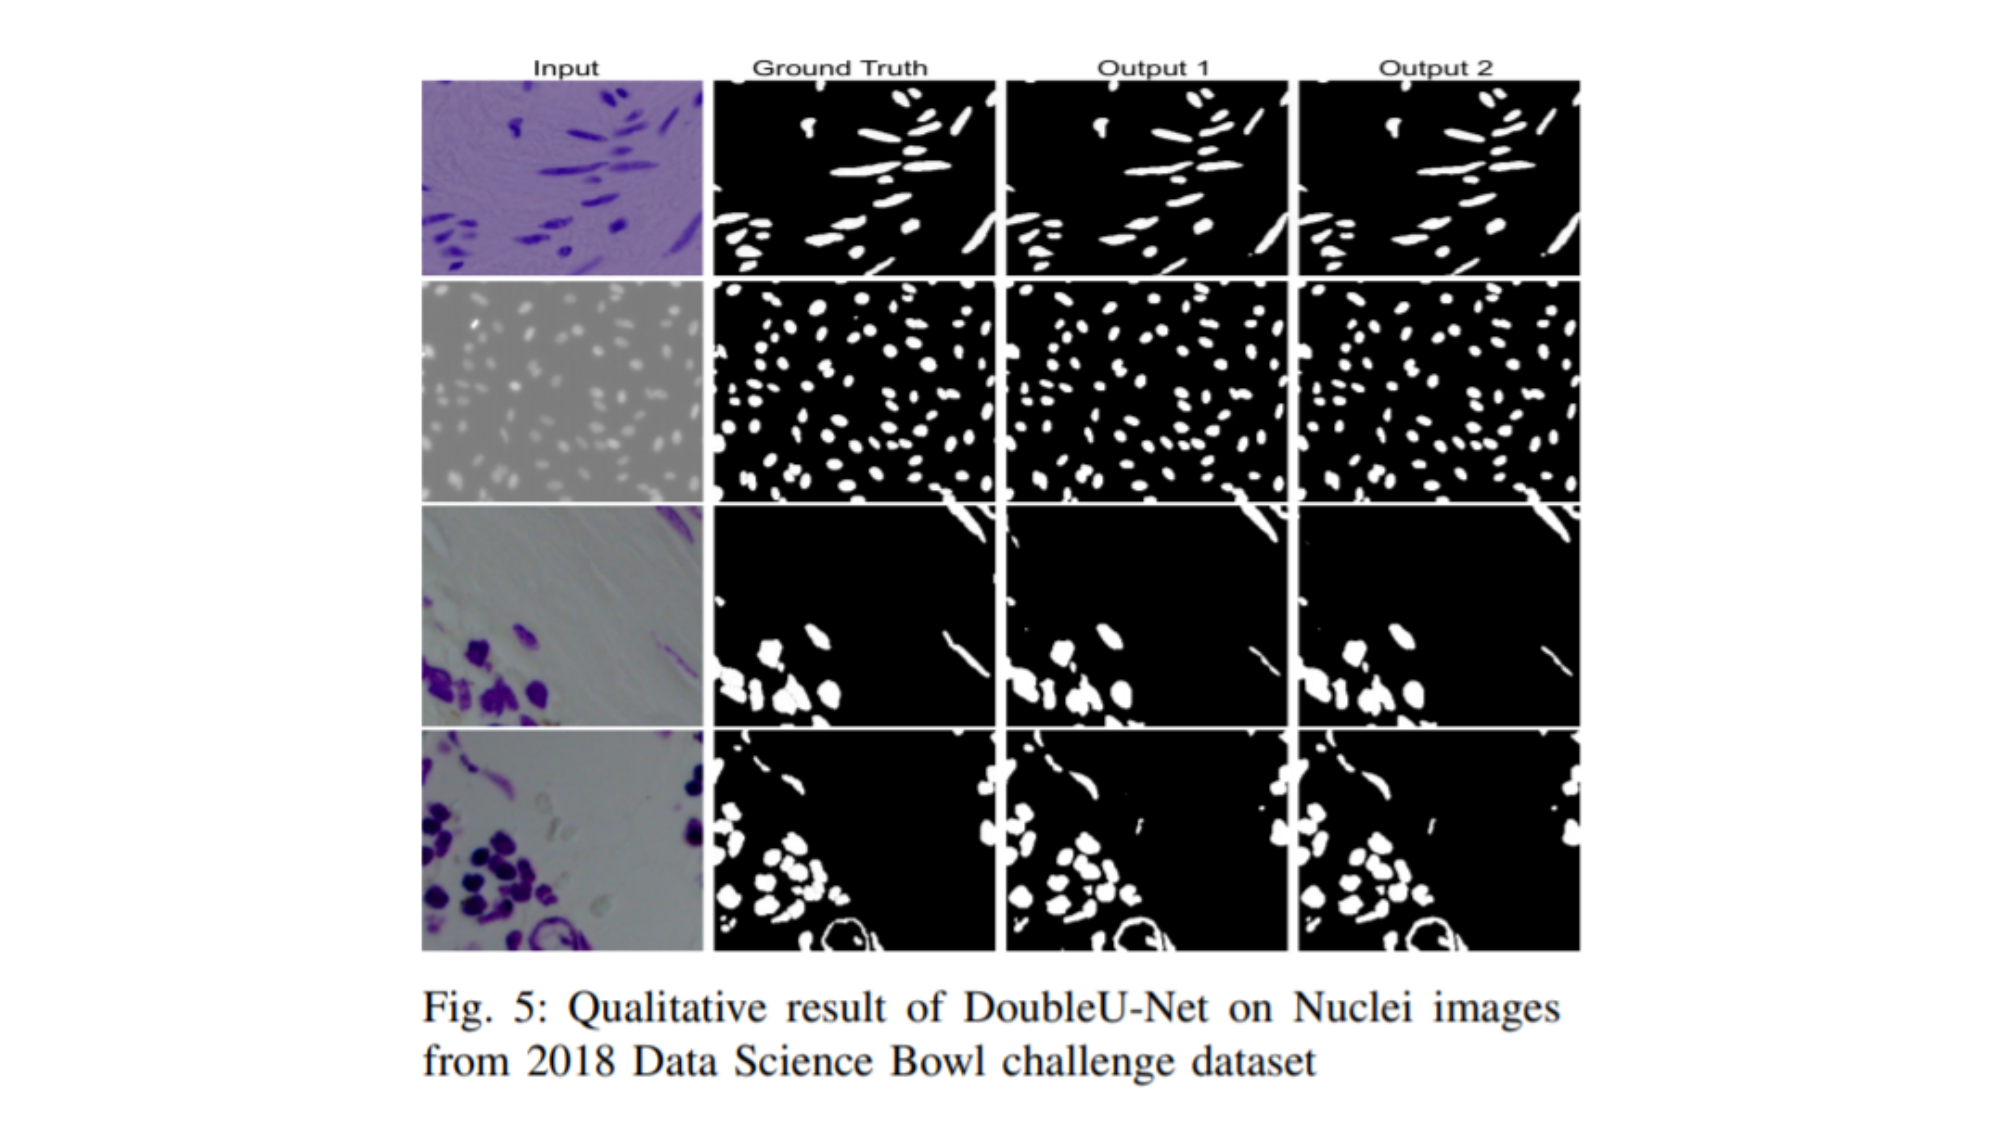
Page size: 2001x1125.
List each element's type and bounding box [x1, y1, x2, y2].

picture [398, 31, 1602, 1101]
